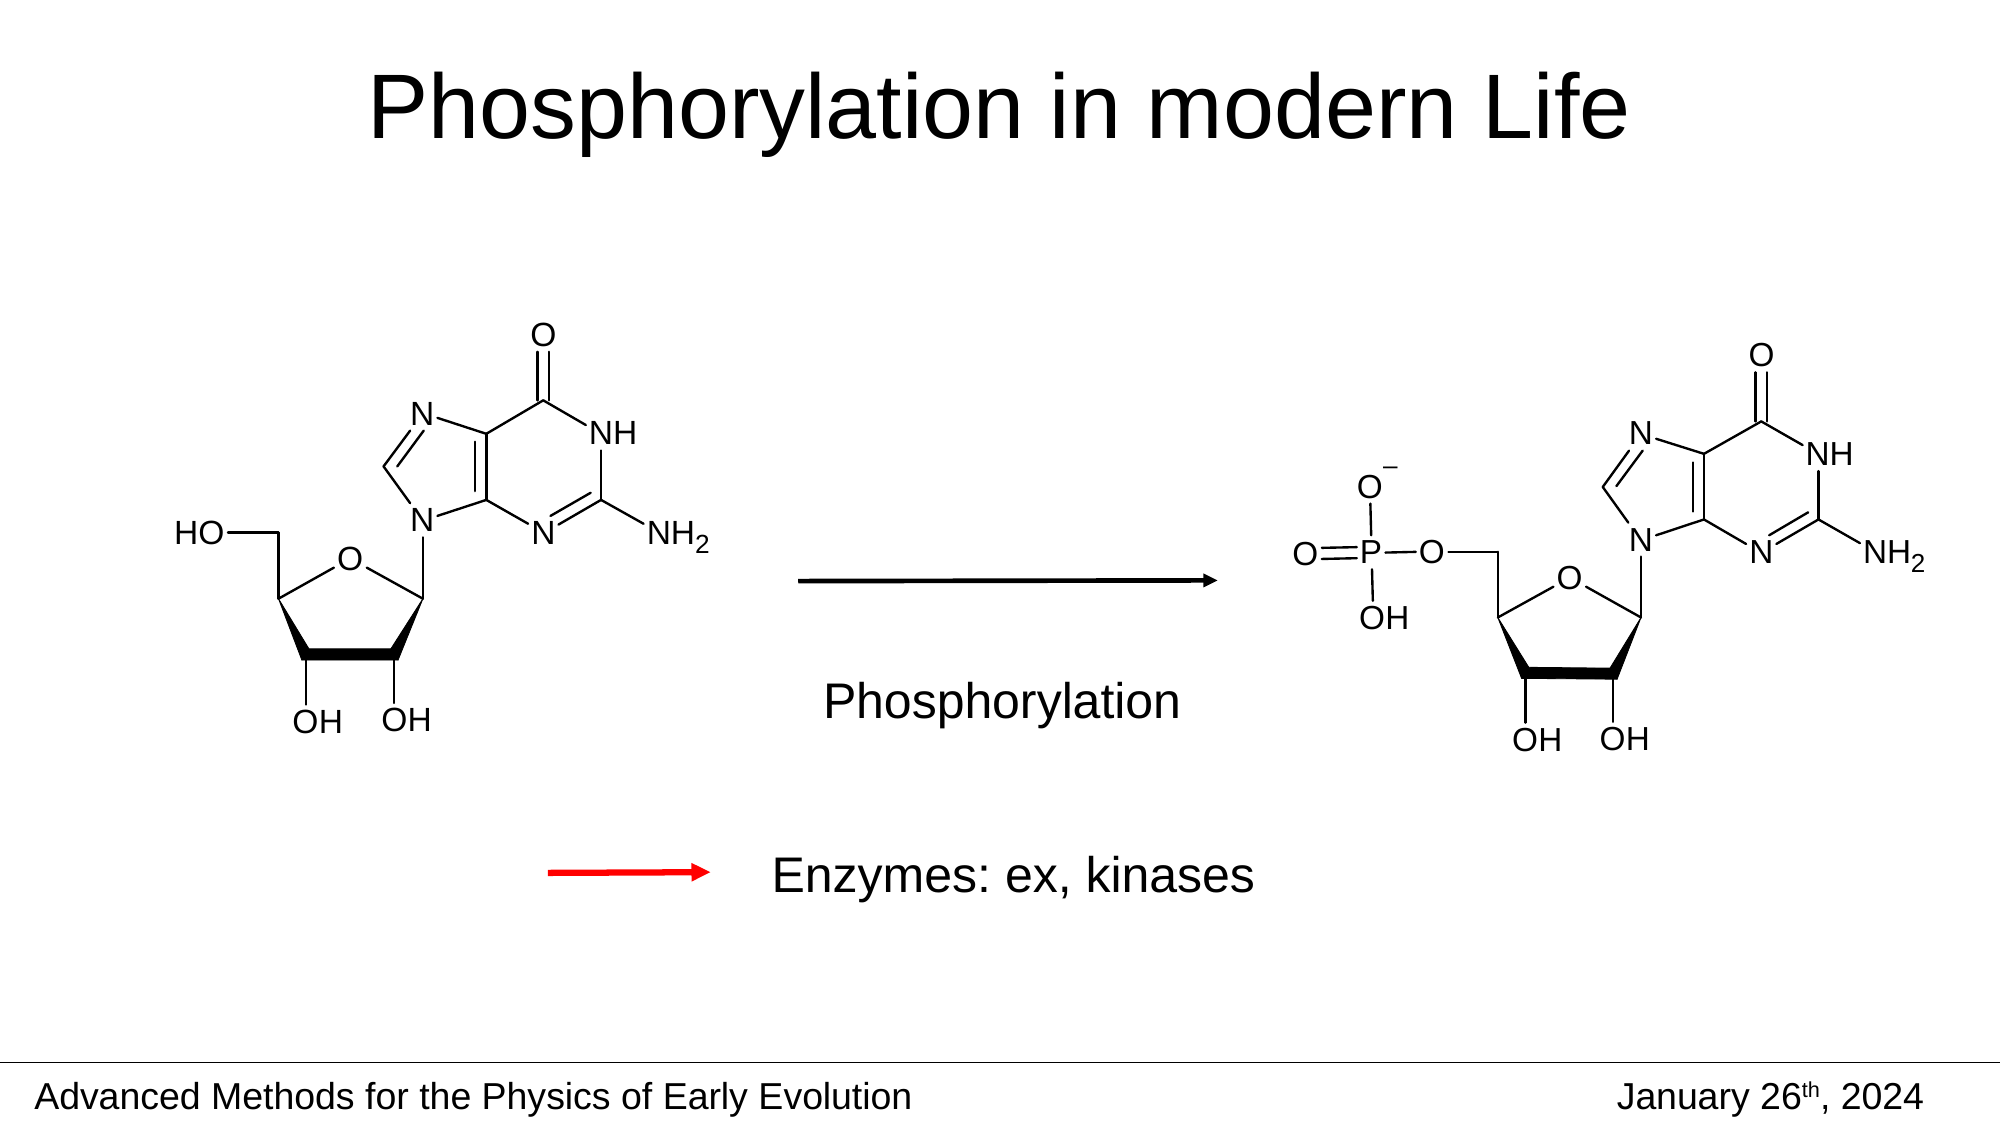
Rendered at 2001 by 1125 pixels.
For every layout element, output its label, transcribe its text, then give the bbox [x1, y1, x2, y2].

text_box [1287, 336, 1926, 760]
text_box Enzymes: ex, kinases [756, 835, 1406, 910]
text_box January 26th, 2024 [1602, 1064, 1939, 1125]
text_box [174, 315, 711, 742]
text_box Phosphorylation [808, 660, 1208, 736]
text_box Advanced Methods for the Physics of Early Evolution [19, 1064, 928, 1125]
title Phosphorylation in modern Life [137, 0, 1863, 218]
